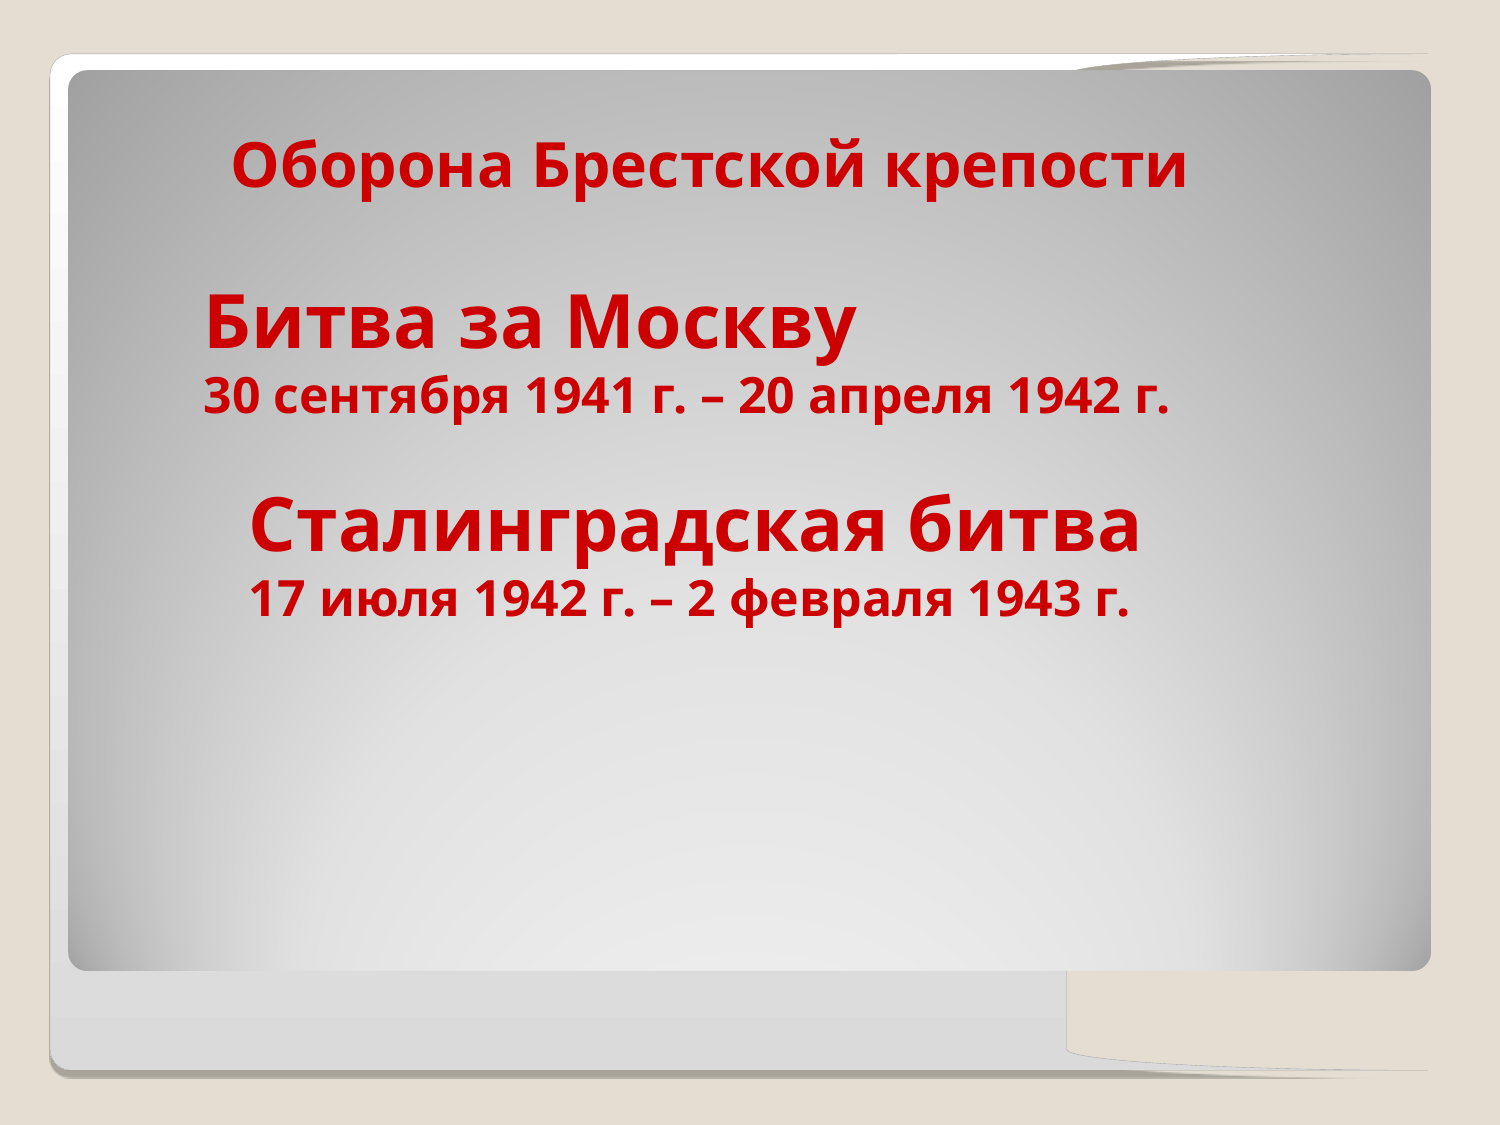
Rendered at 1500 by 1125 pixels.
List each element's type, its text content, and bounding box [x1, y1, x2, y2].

text_box Оборона Брестской крепости [215, 118, 1291, 237]
text_box Битва за Москву 30 сентября 1941 г. – 20 апреля 1942 г. [188, 265, 1318, 473]
text_box Сталинградская битва 17 июля 1942 г. – 2 февраля 1943 г. [234, 469, 1273, 661]
picture [67, 69, 1432, 972]
